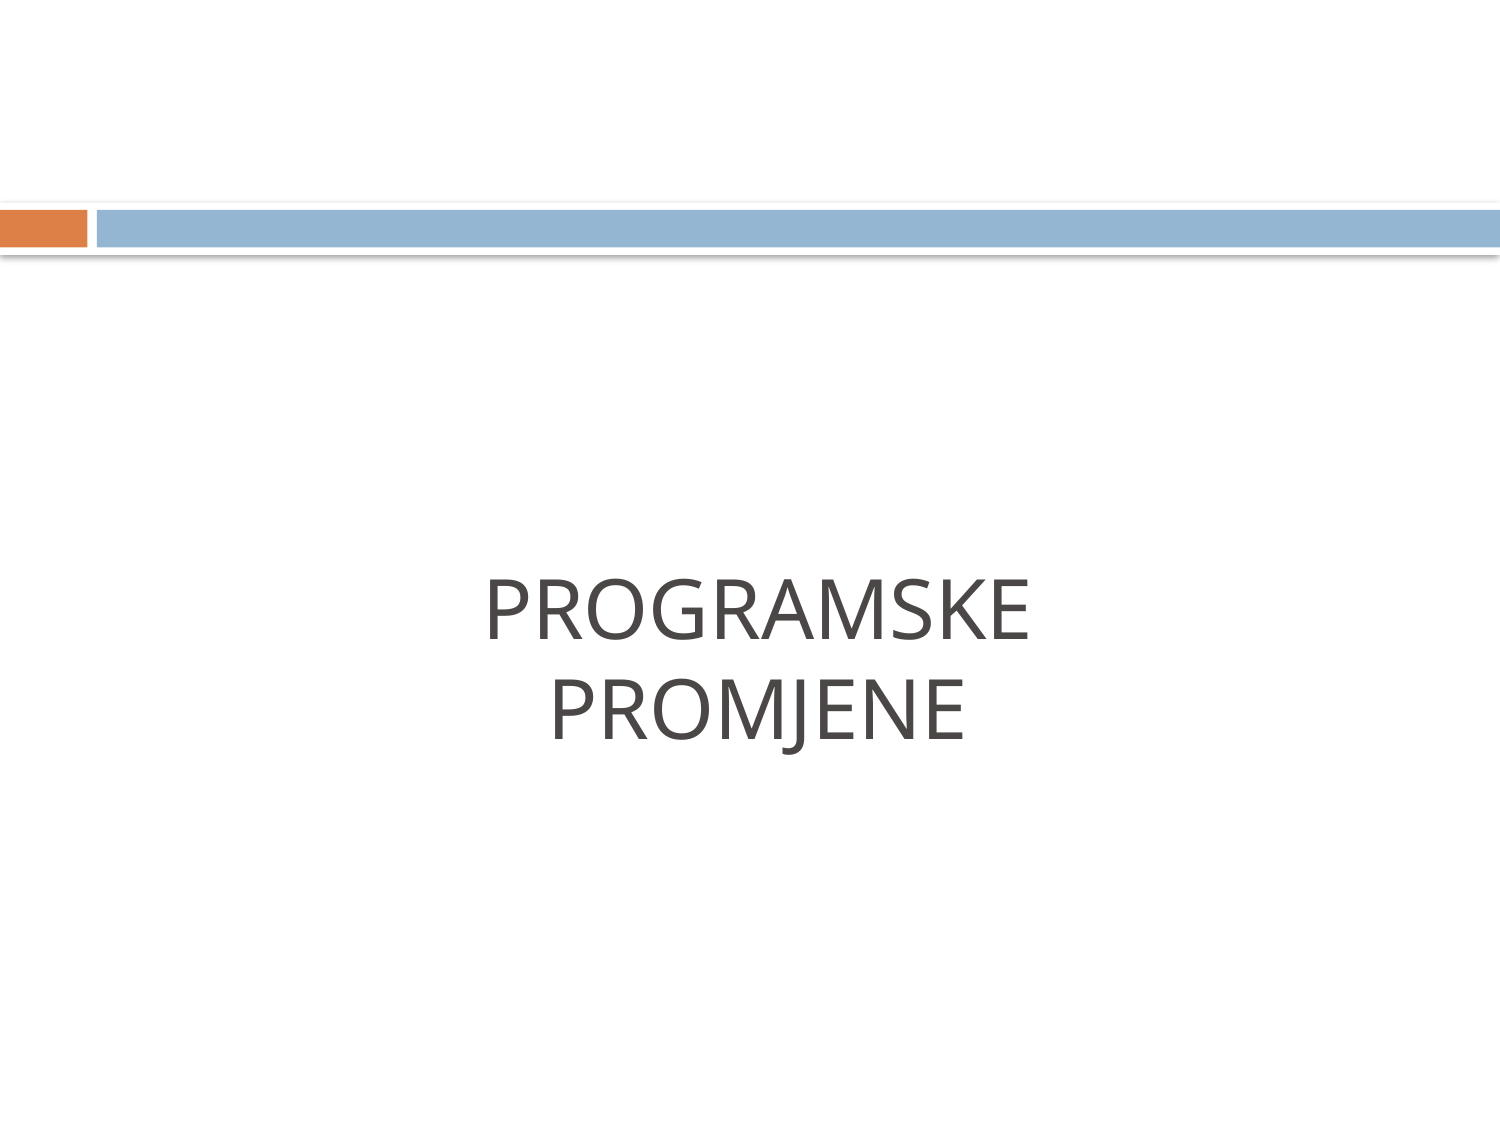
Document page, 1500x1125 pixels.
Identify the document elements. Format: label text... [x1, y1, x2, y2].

text_box PROGRAMSKE PROMJENE [265, 548, 1250, 764]
